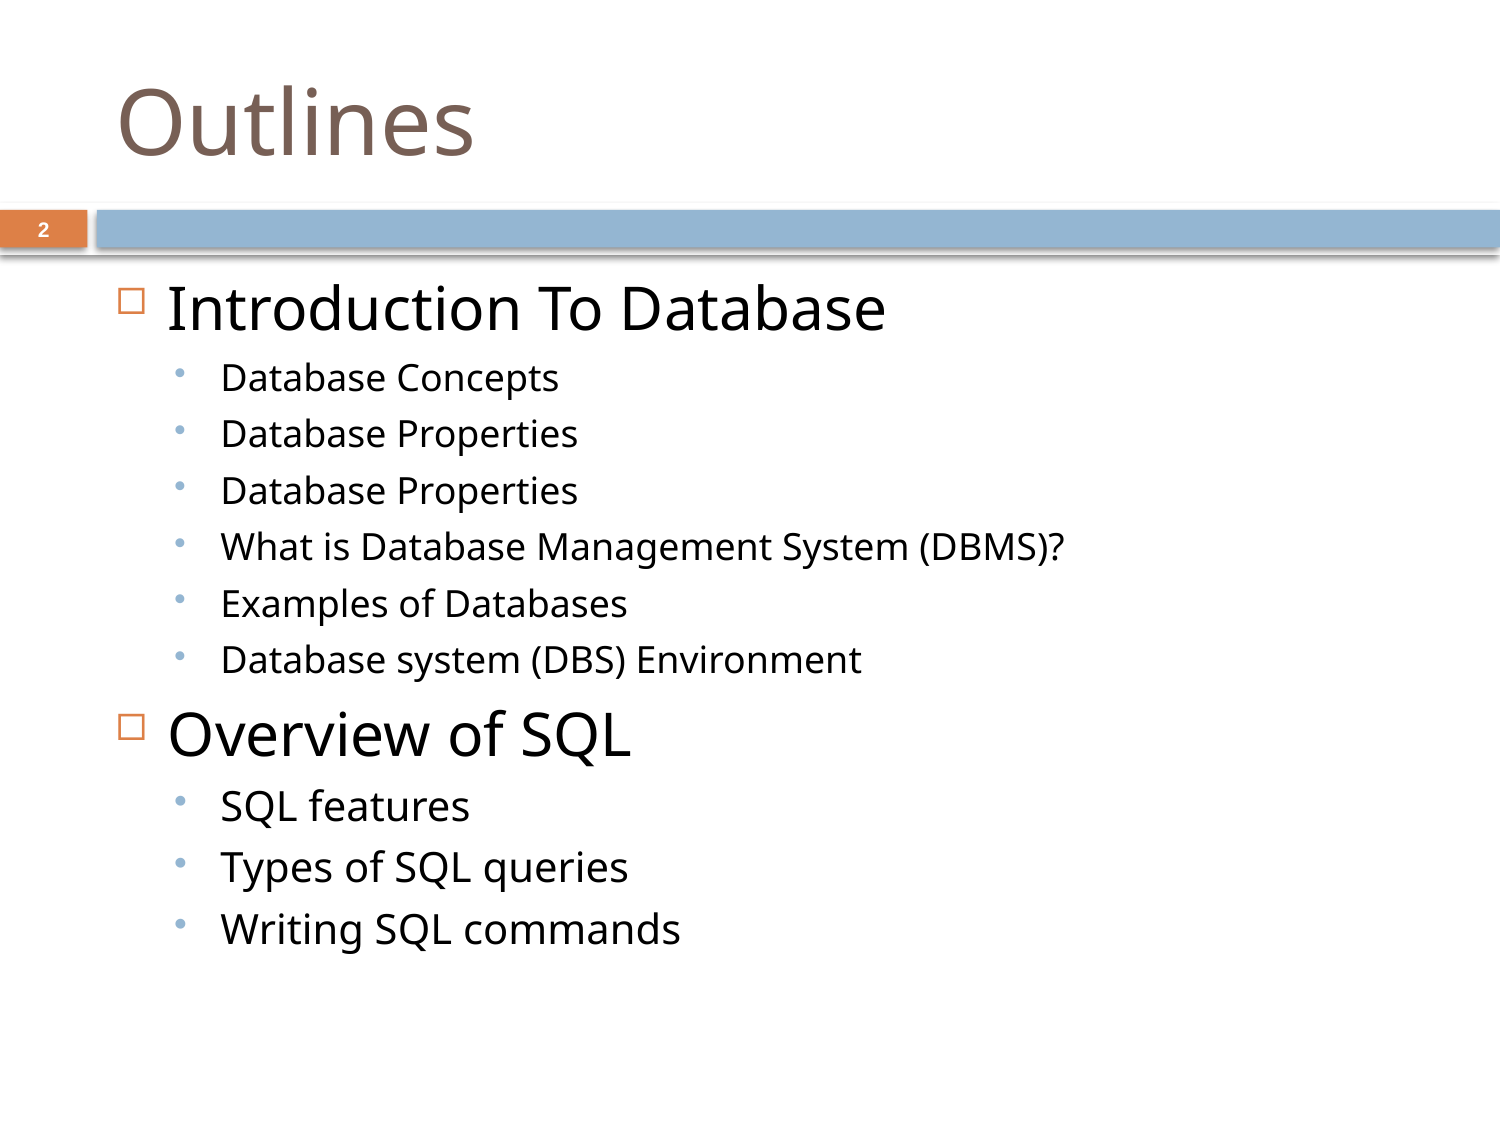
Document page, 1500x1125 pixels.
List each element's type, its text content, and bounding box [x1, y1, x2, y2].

list Introduction To Database Database Concepts Database Properties Database Properties What is Database Management System (DBMS)? Examples of Databases Database system (DBS) Environment Overview of SQL SQL features Types of SQL queries Writing SQL commands [100, 262, 1439, 1001]
slide_number 2 [0, 208, 88, 249]
title Outlines [100, 37, 1439, 201]
